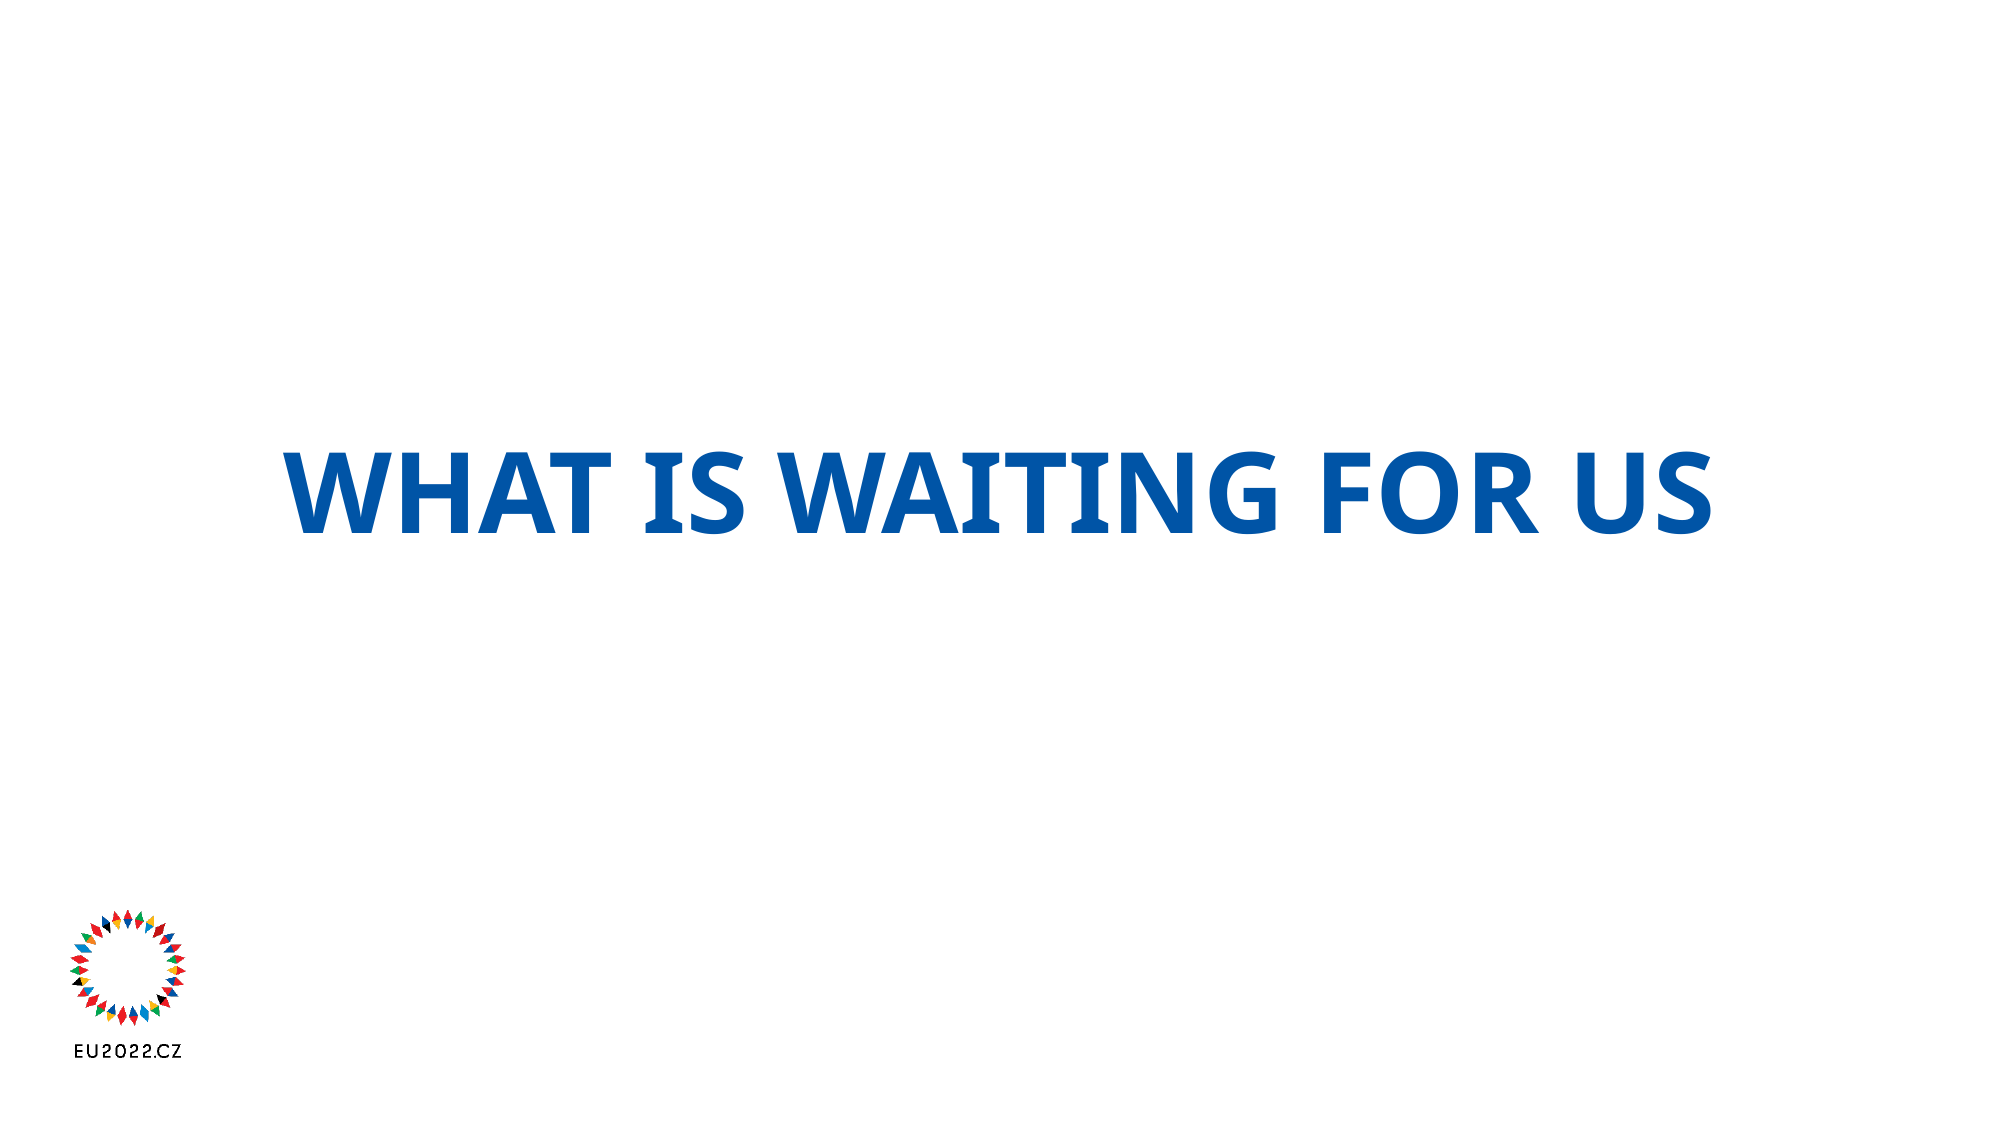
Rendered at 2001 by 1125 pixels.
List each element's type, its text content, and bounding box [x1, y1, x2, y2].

title WHAT IS WAITING FOR US [137, 387, 1863, 606]
picture [69, 909, 186, 1058]
